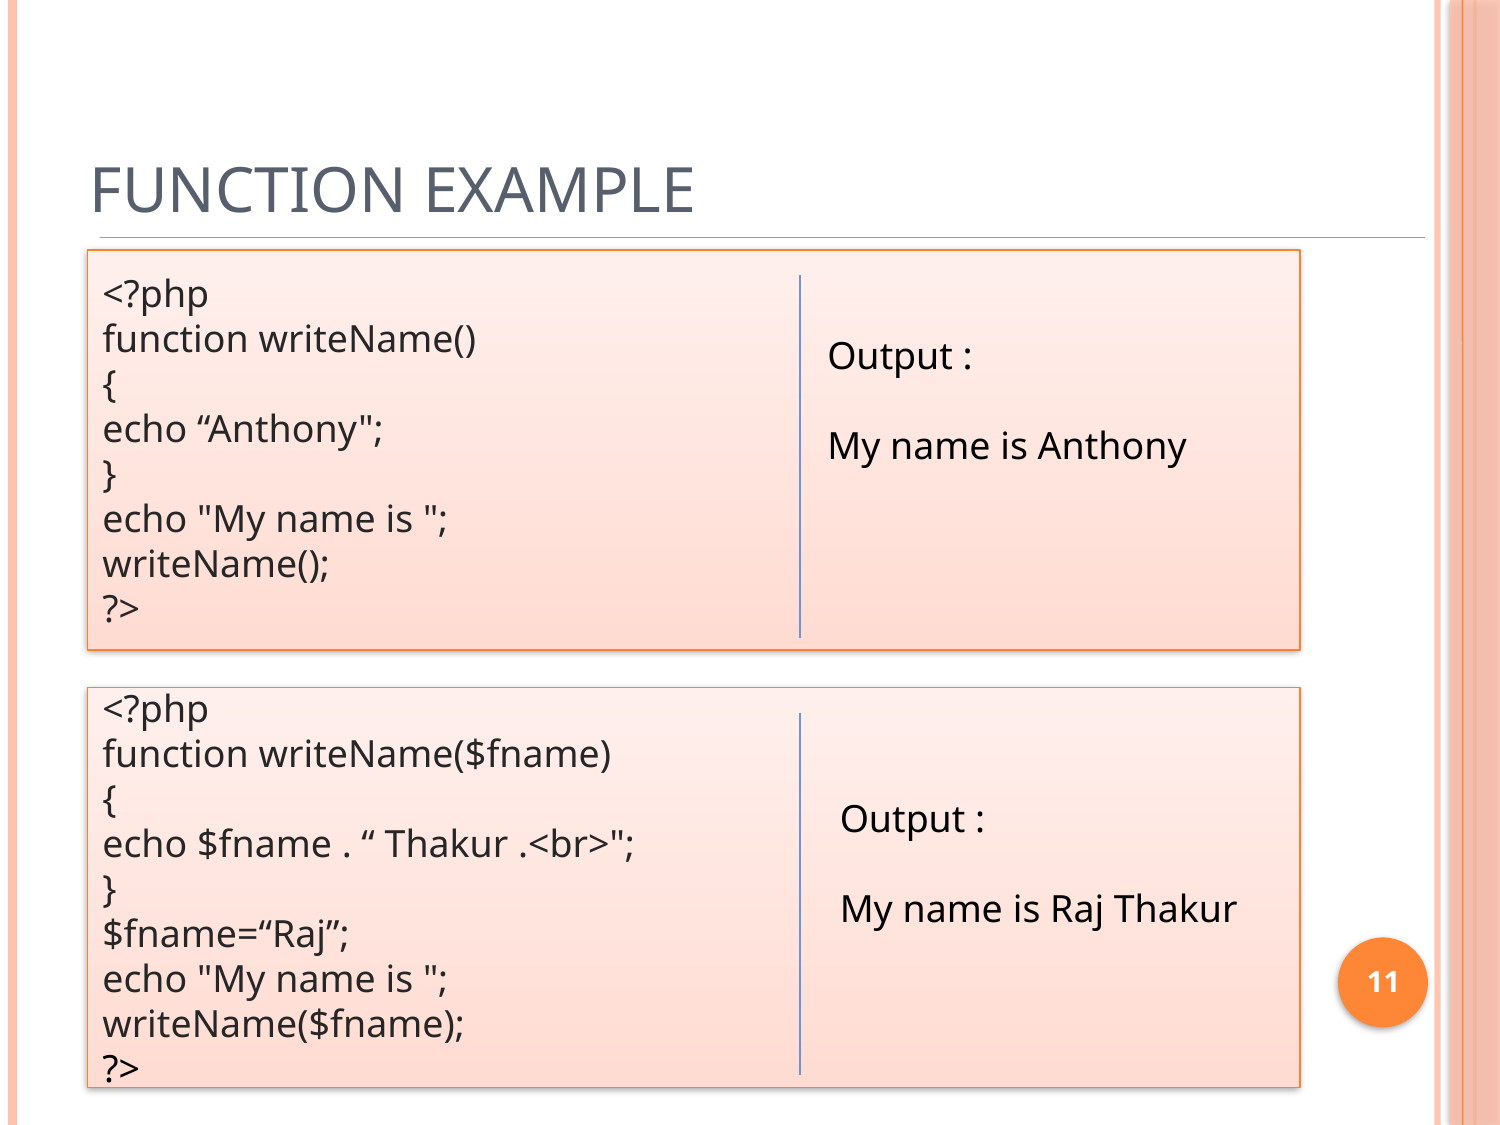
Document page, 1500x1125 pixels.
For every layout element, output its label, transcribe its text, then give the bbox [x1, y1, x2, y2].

text_box <?php function writeName() { echo “Anthony"; } echo "My name is "; writeName(); ?> [87, 249, 1301, 651]
text_box <?php function writeName($fname) { echo $fname . “ Thakur .<br>"; } $fname=“Raj”; echo "My name is "; writeName($fname); ?> [87, 687, 1301, 1088]
text_box Output : My name is Anthony [812, 324, 1300, 475]
text_box Output : My name is Raj Thakur [825, 787, 1313, 938]
slide_number 11 [1333, 940, 1434, 1027]
title Function Example [75, 45, 1300, 233]
